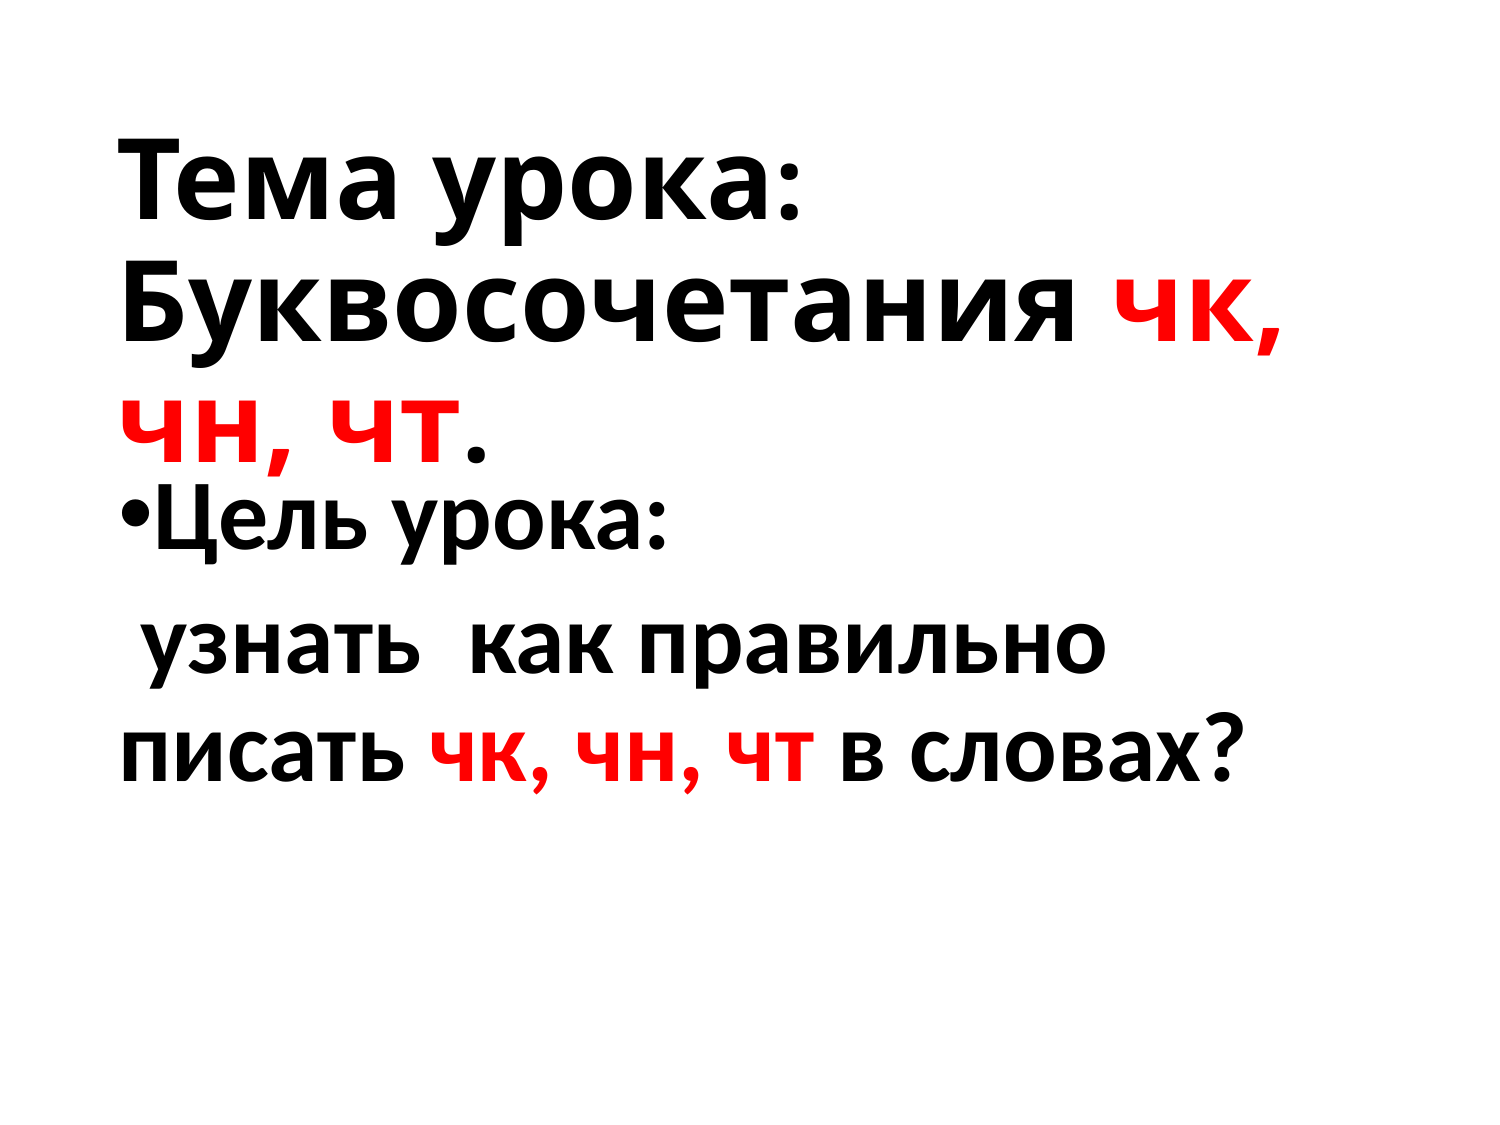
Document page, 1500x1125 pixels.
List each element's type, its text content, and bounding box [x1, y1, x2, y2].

list Цель урока: узнать как правильно писать чк, чн, чт в словах? [103, 456, 1397, 1003]
title Тема урока: Буквосочетания чк, чн, чт. [101, 196, 1396, 414]
